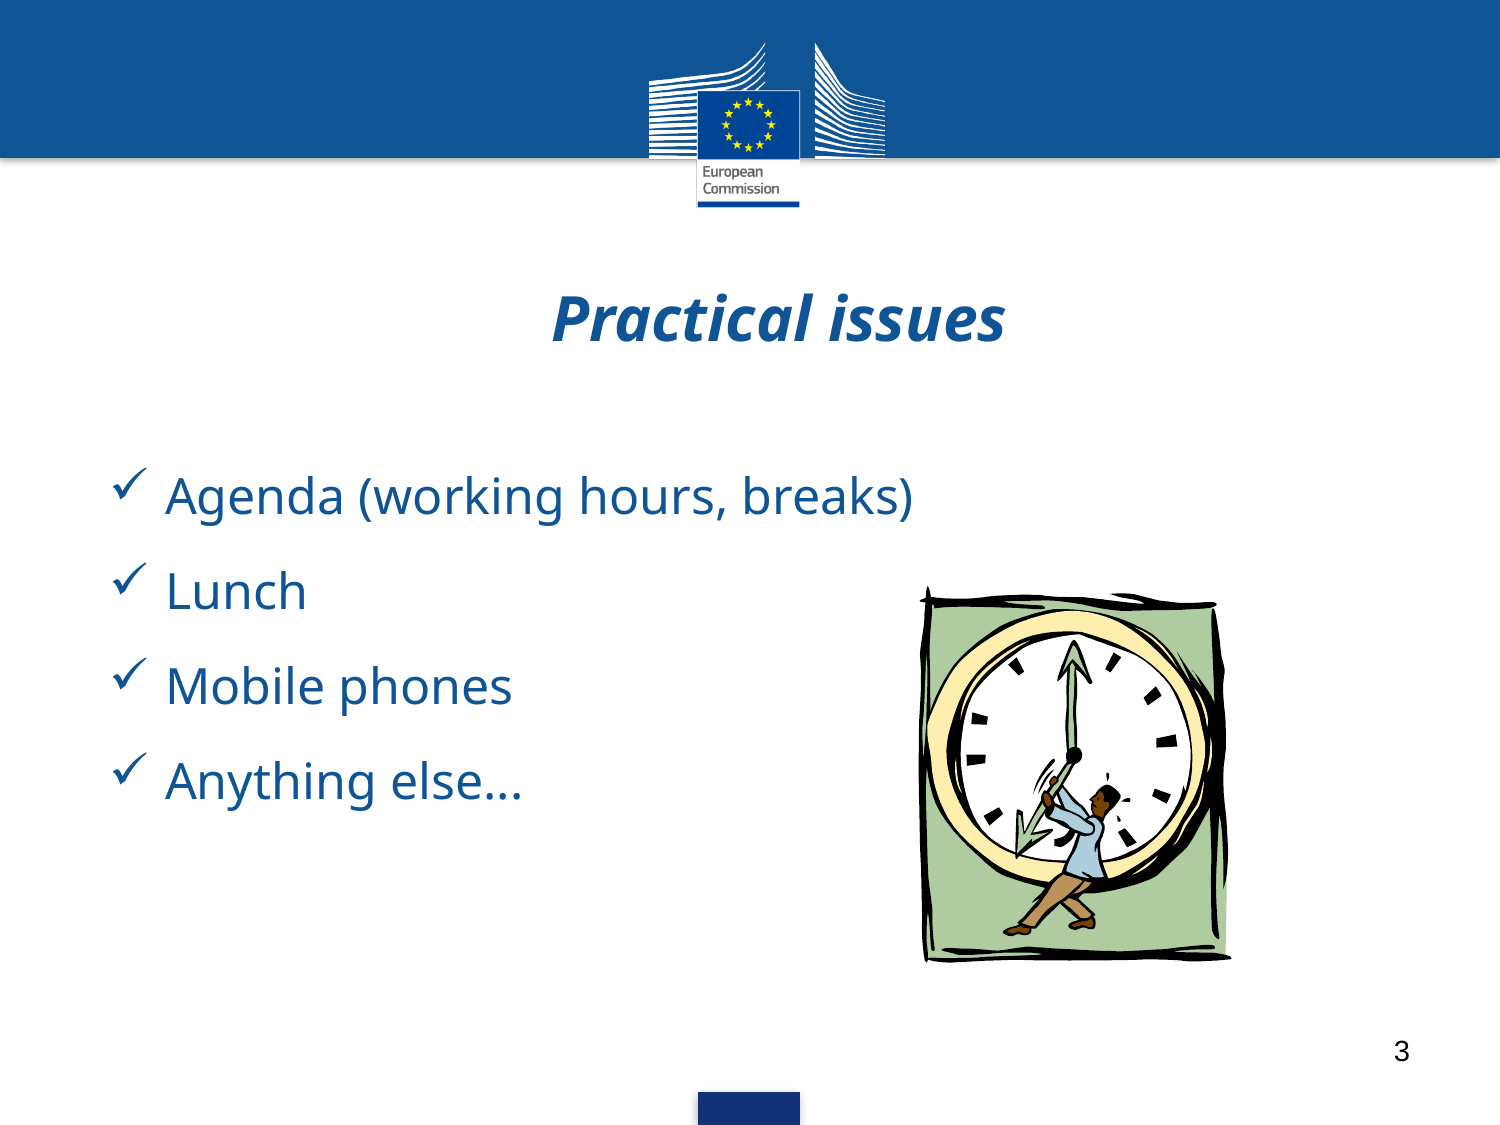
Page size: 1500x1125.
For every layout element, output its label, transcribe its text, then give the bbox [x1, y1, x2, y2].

list Agenda (working hours, breaks) Lunch Mobile phones Anything else... [93, 456, 1444, 811]
slide_number 3 [1074, 1024, 1426, 1103]
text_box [913, 585, 1233, 964]
picture [649, 42, 885, 208]
title Practical issues [0, 222, 1500, 411]
